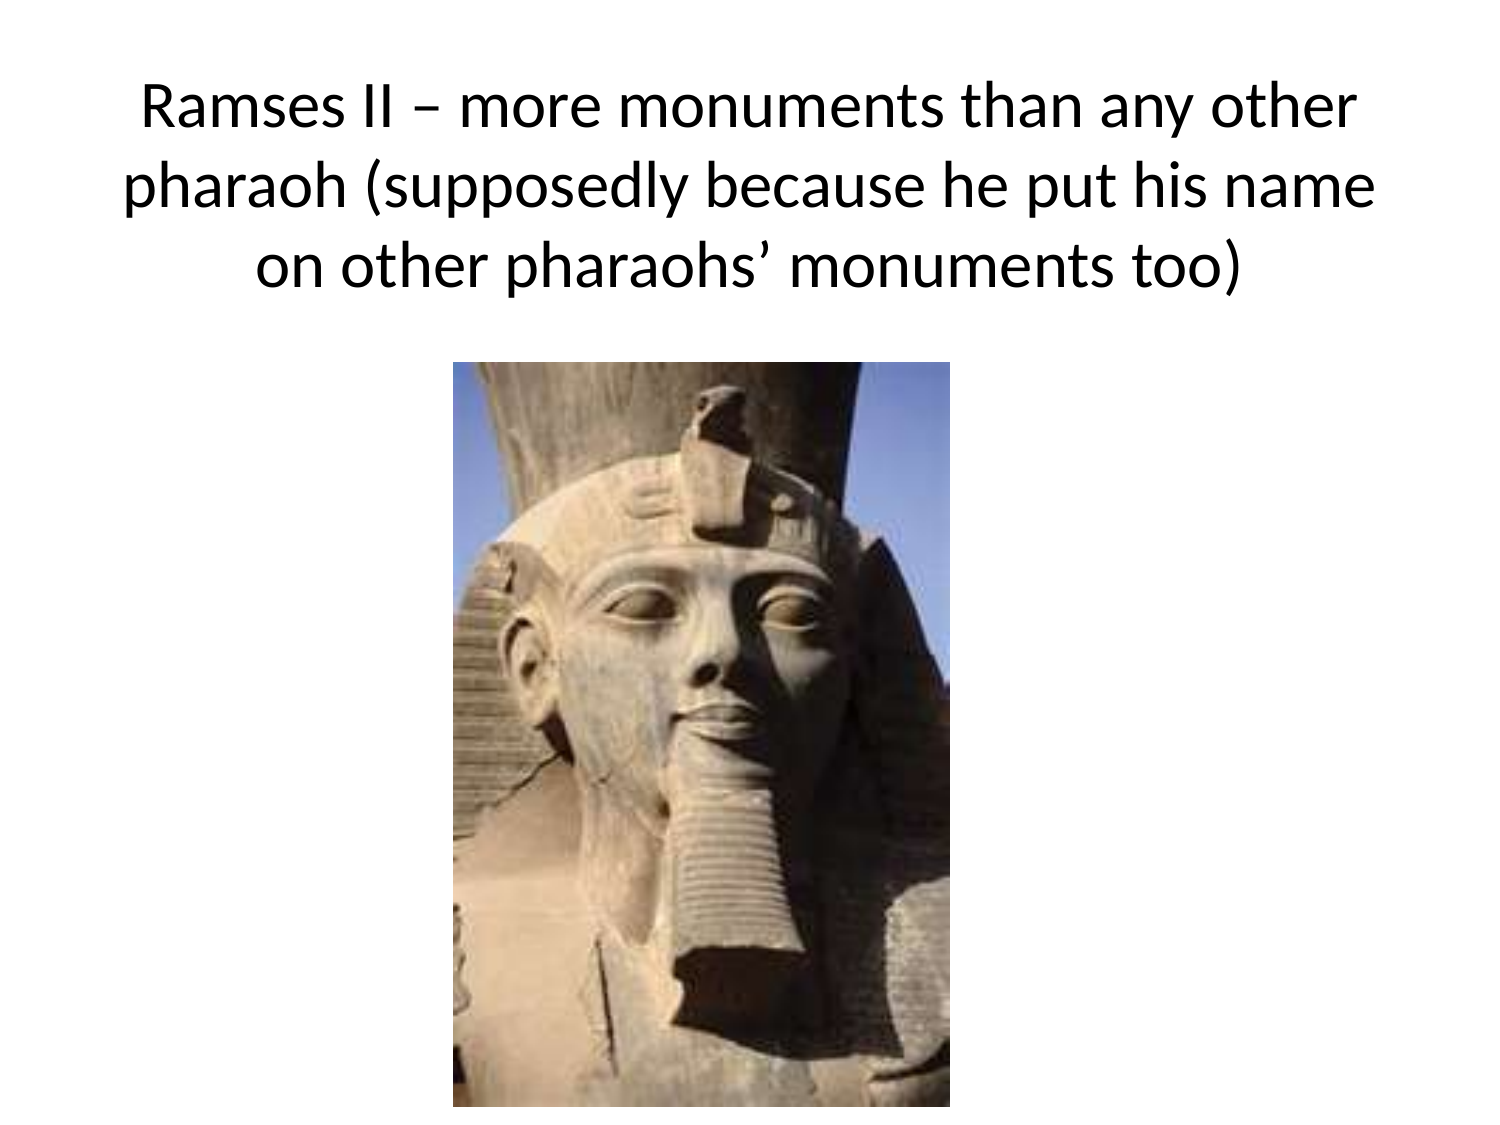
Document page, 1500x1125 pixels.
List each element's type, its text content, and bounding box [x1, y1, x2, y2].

title Ramses II – more monuments than any other pharaoh (supposedly because he put his name on other pharaohs’ monuments too) [75, 37, 1425, 325]
picture [453, 362, 951, 1107]
